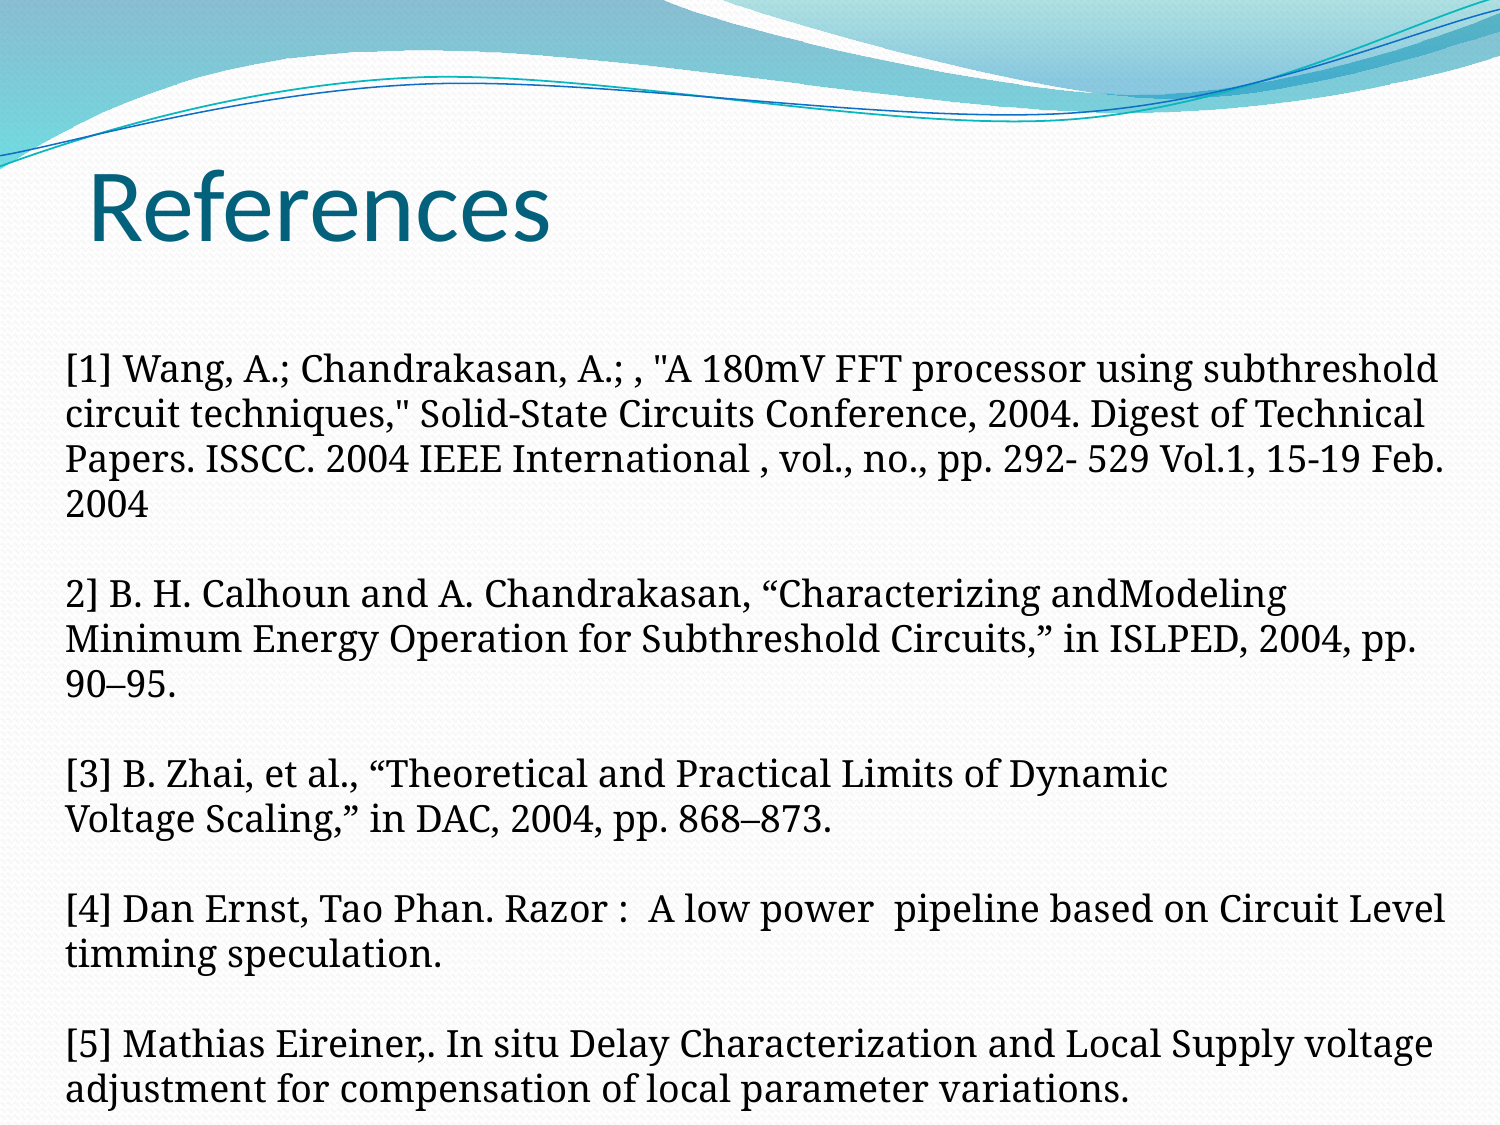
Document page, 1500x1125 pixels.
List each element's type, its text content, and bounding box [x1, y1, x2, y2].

title References [87, 75, 1438, 263]
text_box [1] Wang, A.; Chandrakasan, A.; , "A 180mV FFT processor using subthreshold circuit techniques," Solid-State Circuits Conference, 2004. Digest of Technical Papers. ISSCC. 2004 IEEE International , vol., no., pp. 292- 529 Vol.1, 15-19 Feb. 2004 2] B. H. Calhoun and A. Chandrakasan, “Characterizing andModeling Minimum Energy Operation for Subthreshold Circuits,” in ISLPED, 2004, pp. 90–95. [3] B. Zhai, et al., “Theoretical and Practical Limits of Dynamic Voltage Scaling,” in DAC, 2004, pp. 868–873. [4] Dan Ernst, Tao Phan. Razor : A low power pipeline based on Circuit Level timming speculation. [5] Mathias Eireiner,. In situ Delay Characterization and Local Supply voltage adjustment for compensation of local parameter variations. [49, 337, 1463, 1125]
